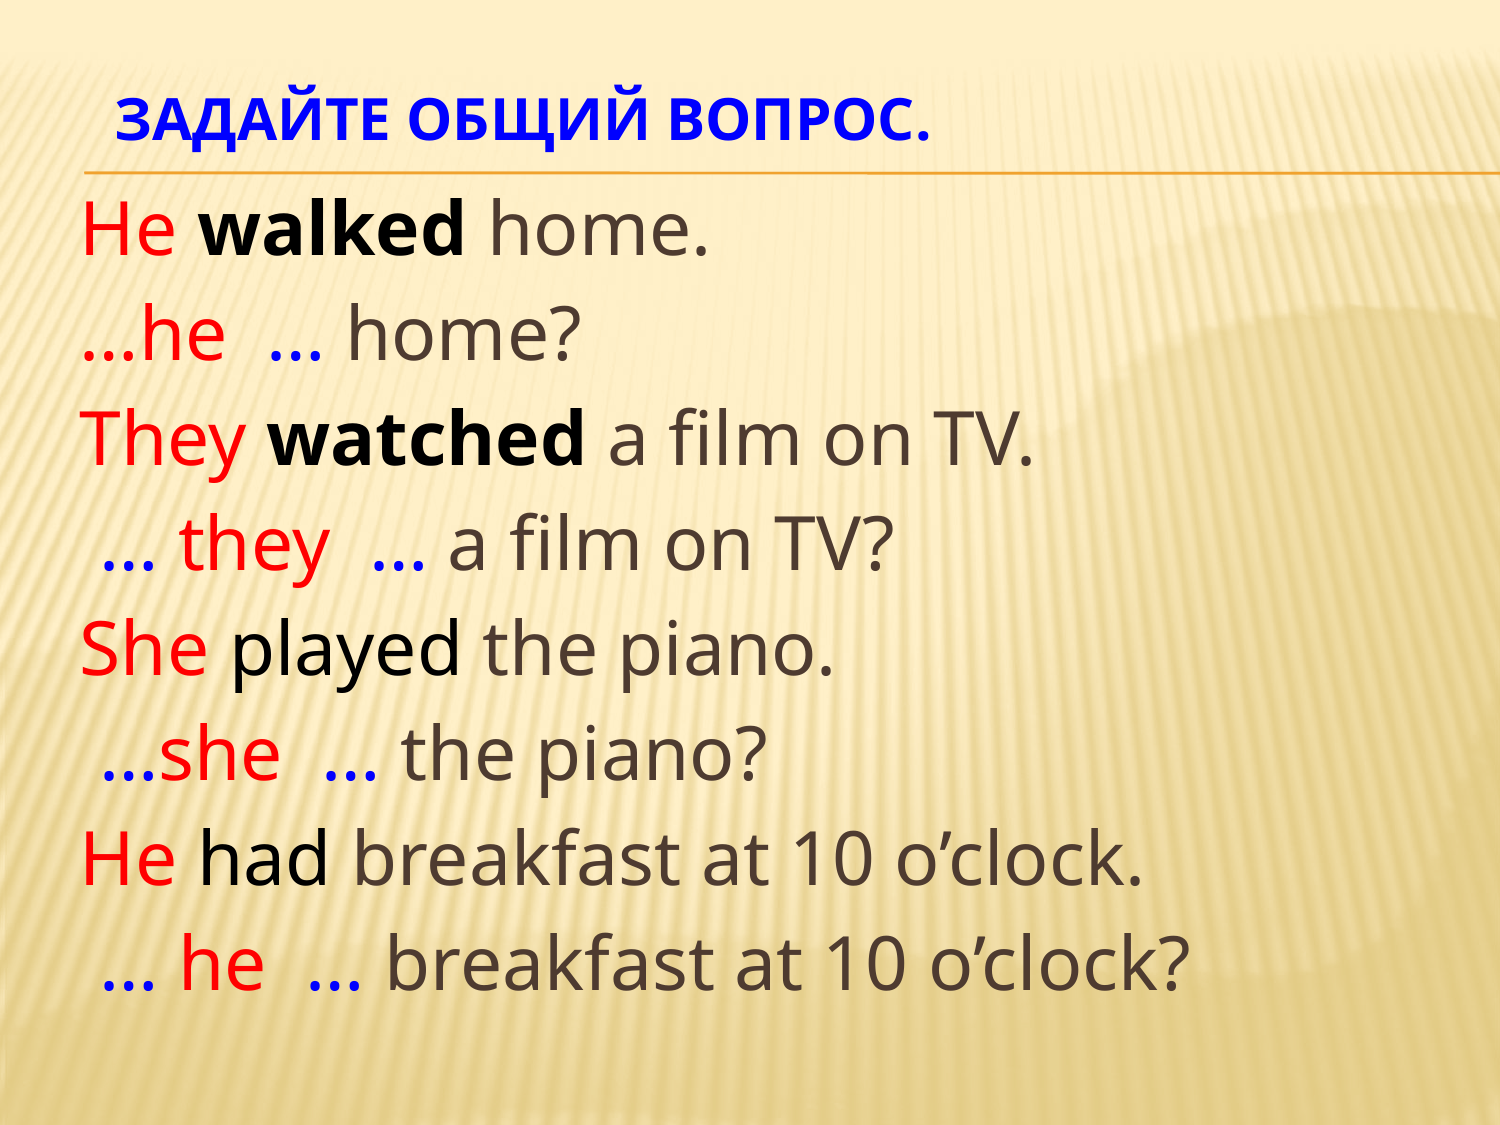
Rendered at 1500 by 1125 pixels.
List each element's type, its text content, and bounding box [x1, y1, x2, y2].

title ЗАДАЙТЕ ОБЩИЙ ВОПРОС. [99, 0, 1450, 172]
list He walked home. …he … home? They watched a film on TV. … they … a film on TV? She played the piano. …she … the piano? He had breakfast at 10 o’clock. … he … breakfast at 10 o’clock? [64, 172, 1460, 1083]
